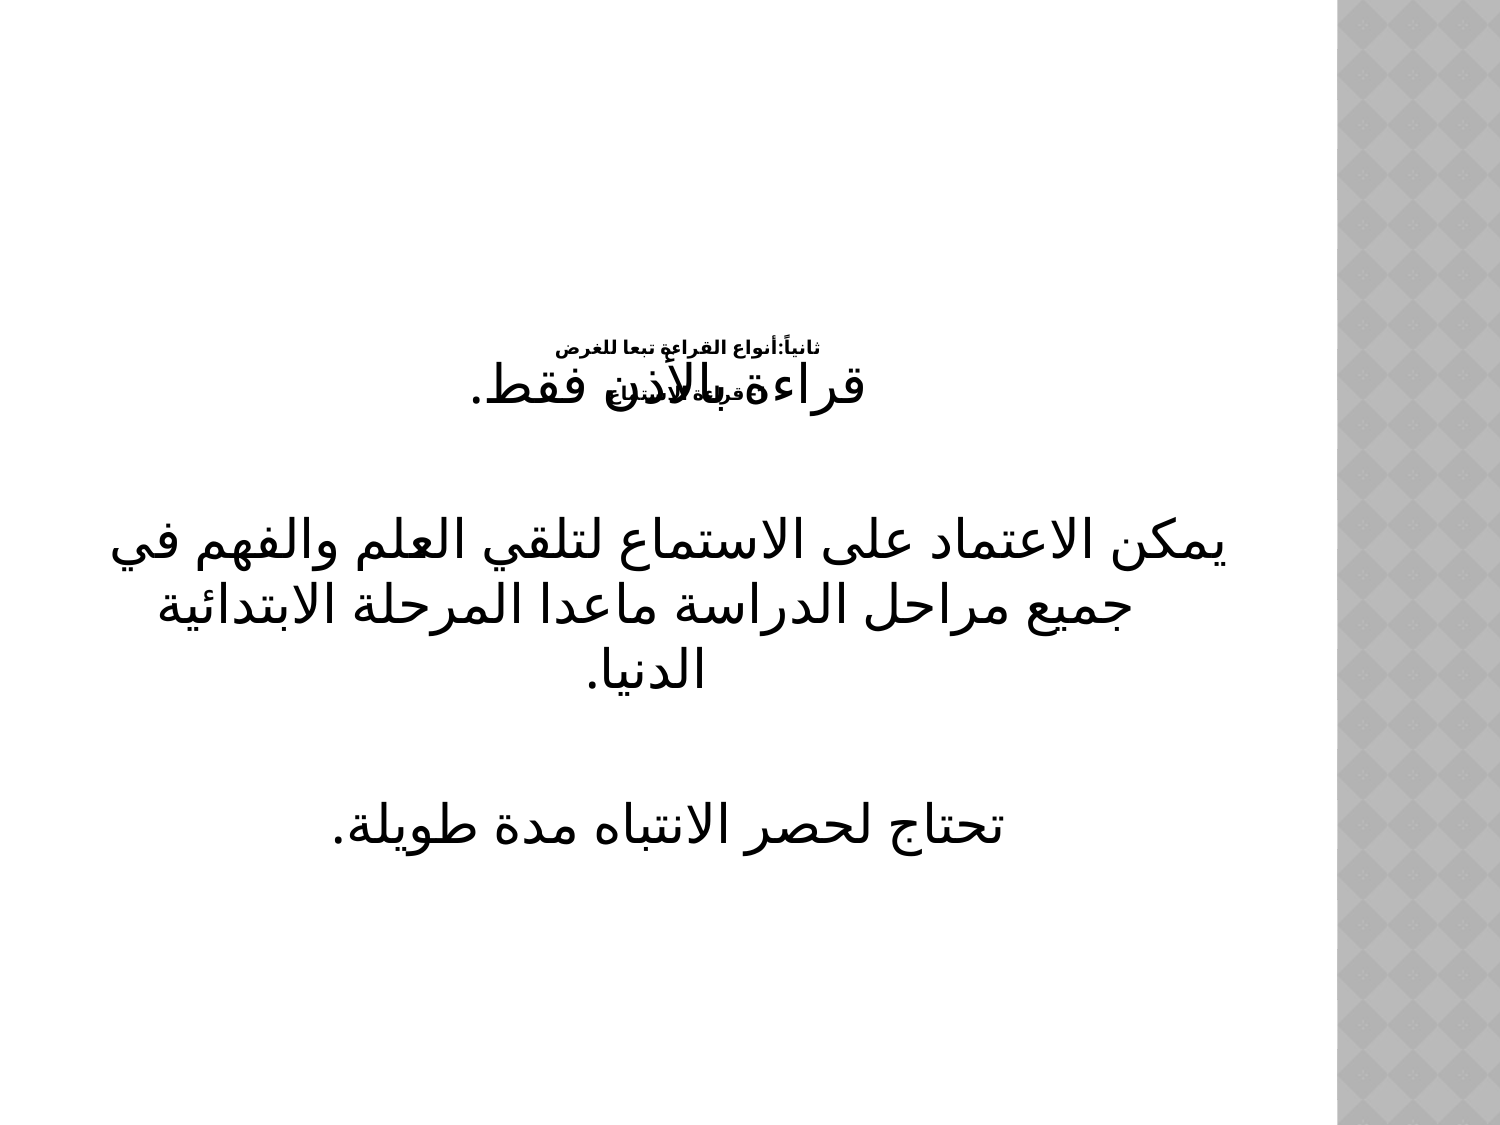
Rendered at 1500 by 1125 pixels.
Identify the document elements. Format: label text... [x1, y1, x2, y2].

list قراءة بالأذن فقط. يمكن الاعتماد على الاستماع لتلقي العلم والفهم في جميع مراحل الدراسة ماعدا المرحلة الابتدائية الدنيا. تحتاج لحصر الانتباه مدة طويلة. [75, 264, 1263, 1059]
title ثانياً:أنواع القراءة تبعا للغرض 1- قراءة الاستماع [75, 0, 1300, 450]
